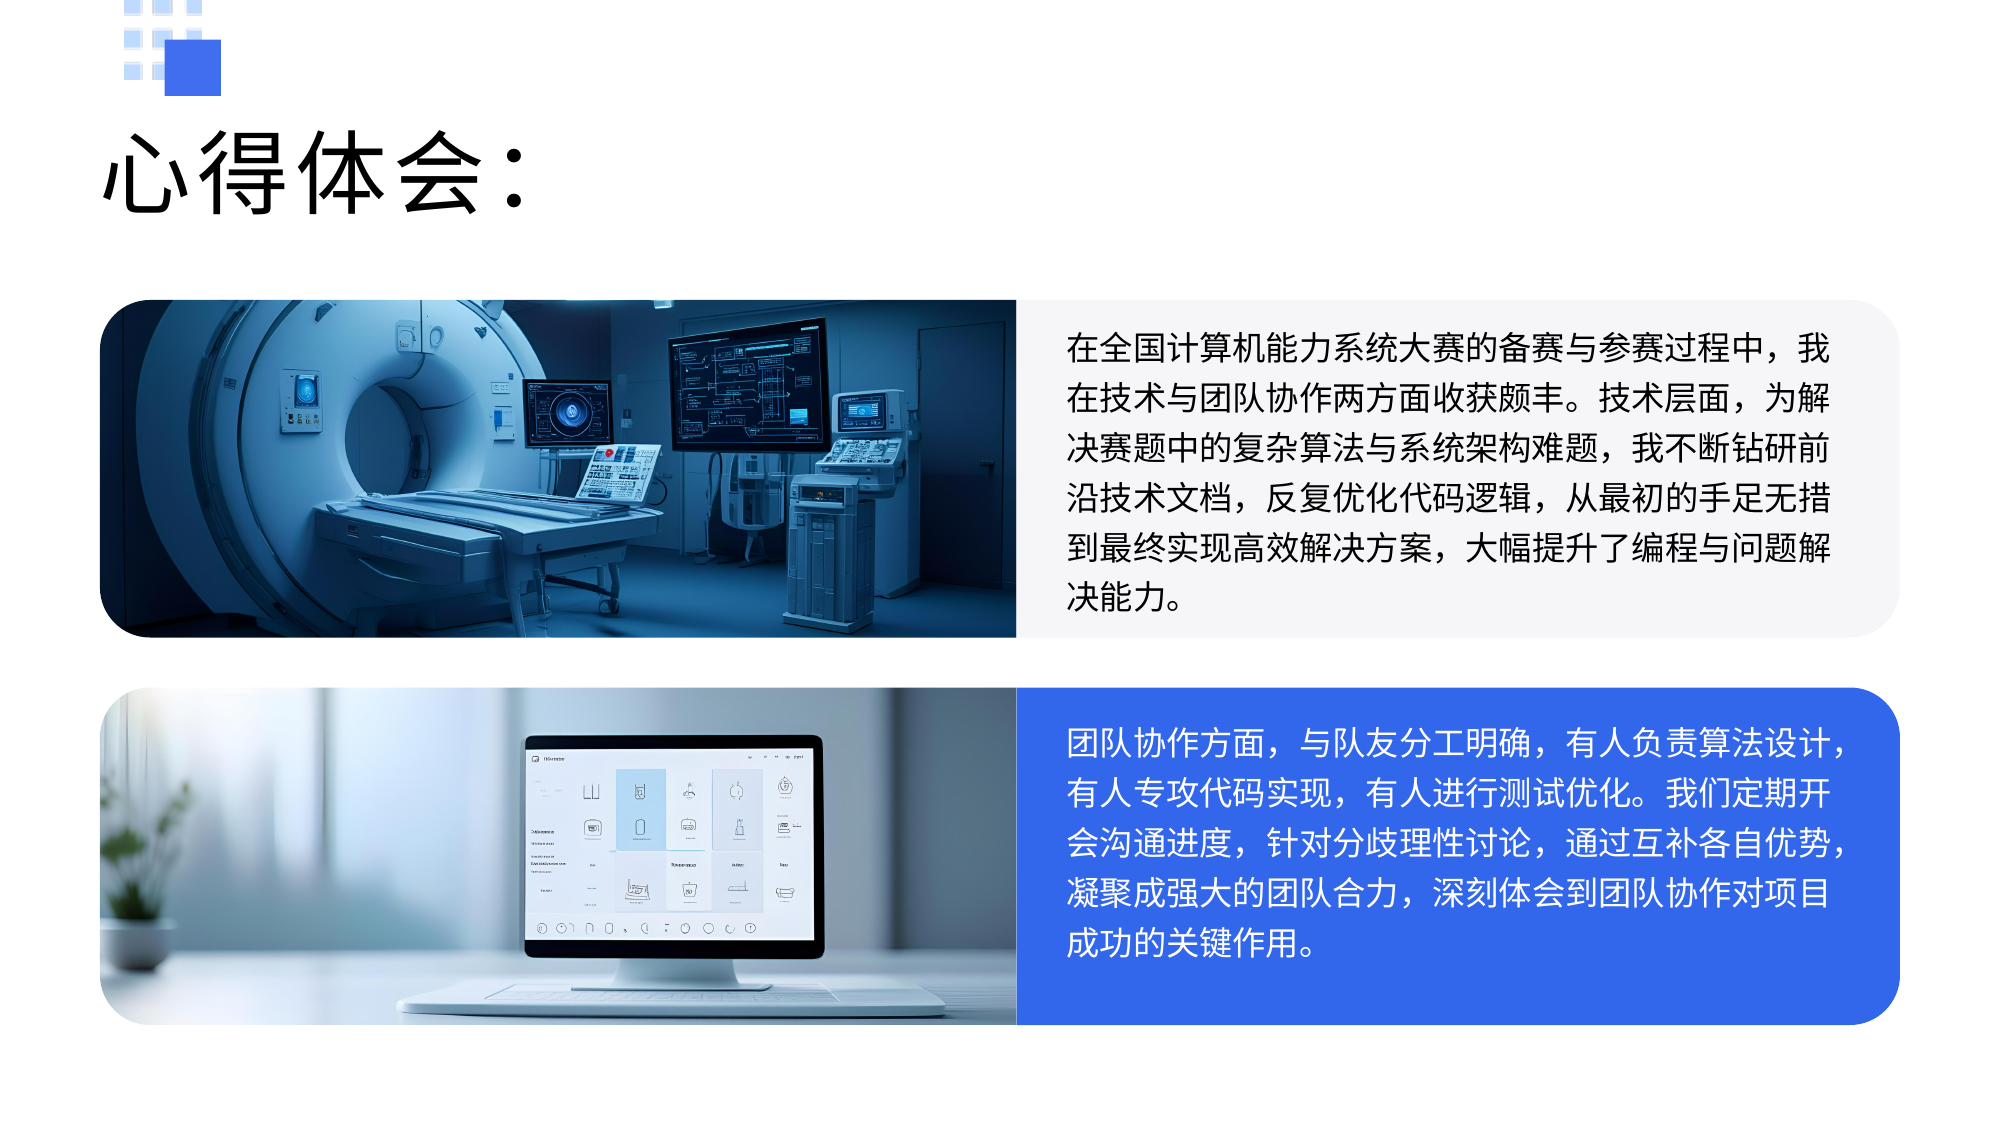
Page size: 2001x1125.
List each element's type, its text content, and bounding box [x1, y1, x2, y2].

title 心得体会： [99, 99, 1923, 225]
text_box [164, 39, 222, 97]
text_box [99, 299, 1901, 1026]
picture [124, 0, 203, 80]
